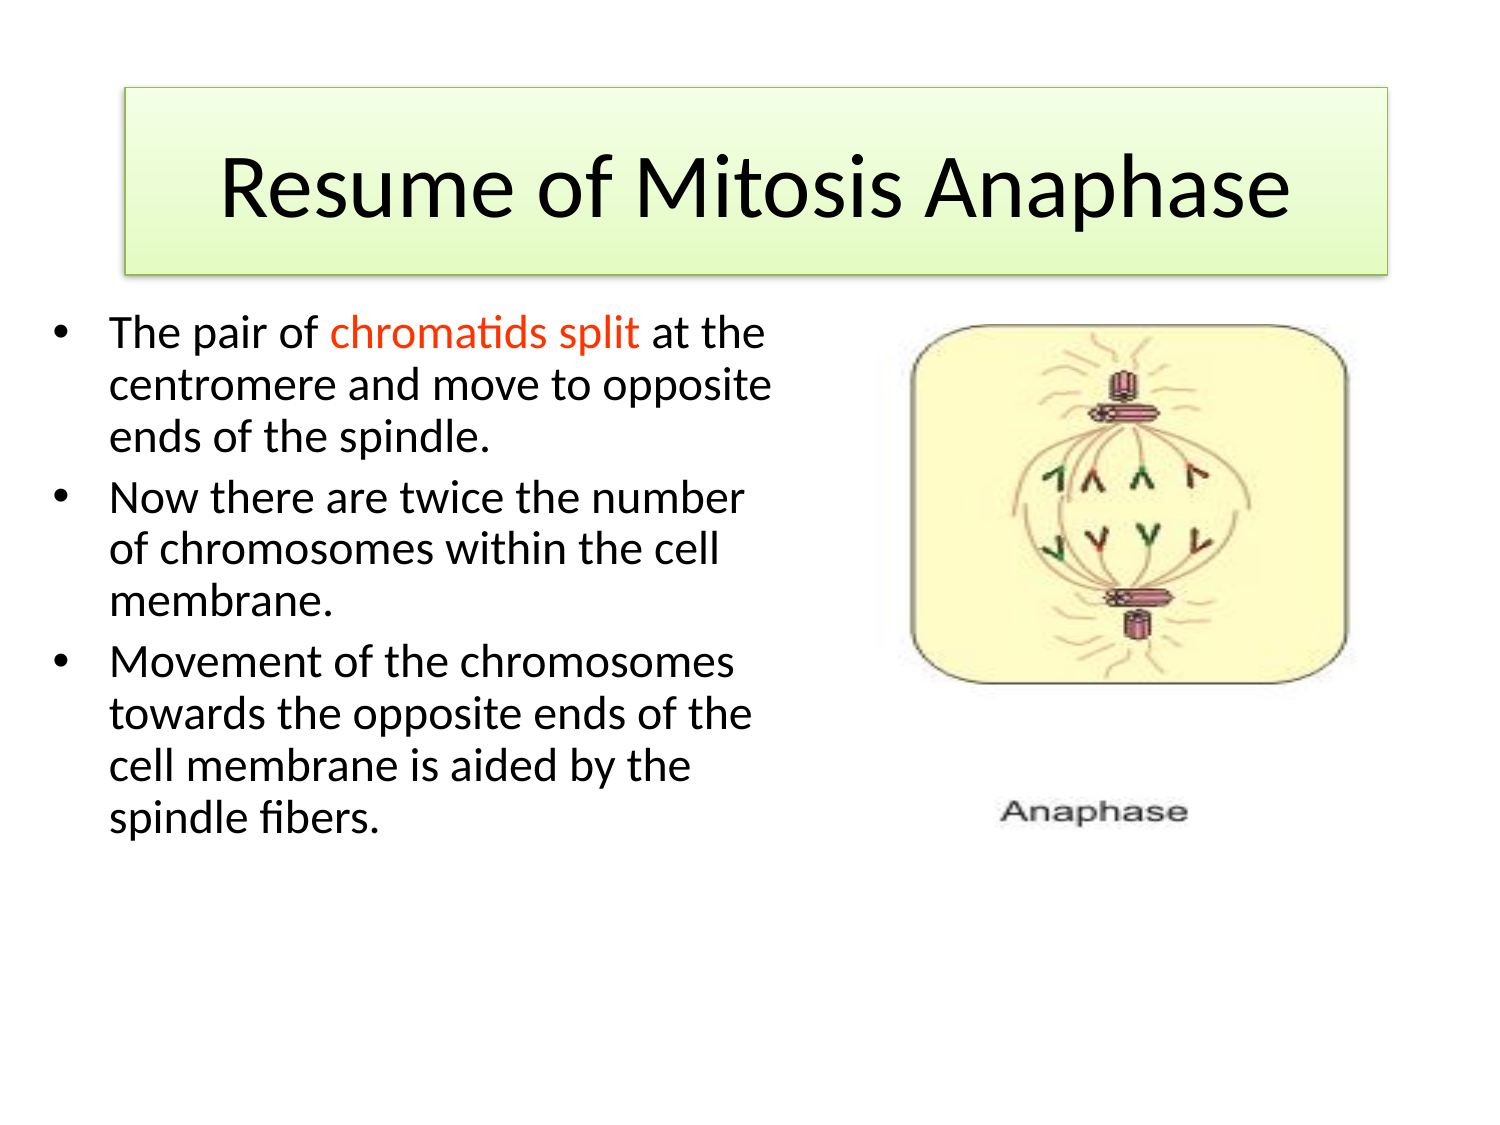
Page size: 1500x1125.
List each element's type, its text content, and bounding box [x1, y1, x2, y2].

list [874, 324, 1376, 844]
list The pair of chromatids split at the centromere and move to opposite ends of the spindle. Now there are twice the number of chromosomes within the cell membrane. Movement of the chromosomes towards the opposite ends of the cell membrane is aided by the spindle fibers. [37, 299, 813, 1088]
title Resume of Mitosis Anaphase [124, 87, 1388, 276]
